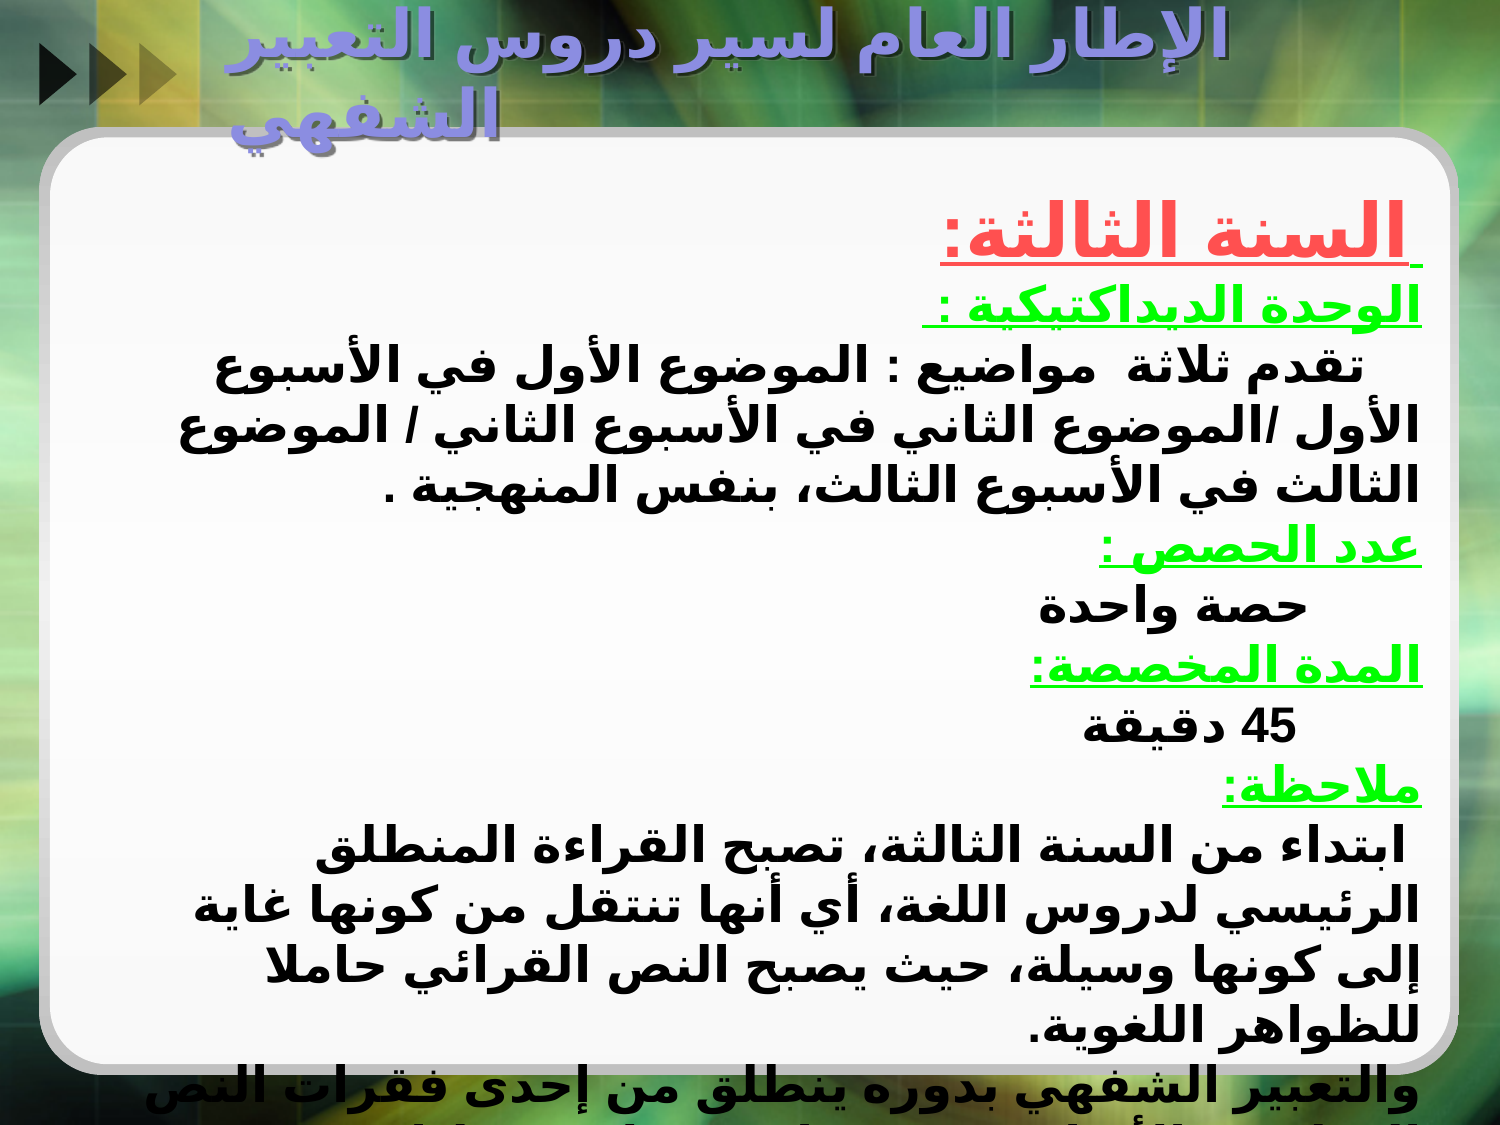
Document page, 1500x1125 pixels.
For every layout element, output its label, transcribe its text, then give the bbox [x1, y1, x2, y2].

title الإطار العام لسير دروس التعبير الشفهي [212, 24, 1463, 118]
list السنة الثالثة: الوحدة الديداكتيكية : تقدم ثلاثة مواضيع : الموضوع الأول في الأسبوع الأول /الموضوع الثاني في الأسبوع الثاني / الموضوع الثالث في الأسبوع الثالث، بنفس المنهجية . عدد الحصص : حصة واحدة المدة المخصصة: 45 دقيقة ملاحظة: ابتداء من السنة الثالثة، تصبح القراءة المنطلق الرئيسي لدروس اللغة، أي أنها تنتقل من كونها غاية إلى كونها وسيلة، حيث يصبح النص القرائي حاملا للظواهر اللغوية. والتعبير الشفهي بدوره ينطلق من إحدى فقرات النص الوظيفي الأساسي: تستغل في ثلاث عمليات منهجية: [87, 174, 1438, 1038]
picture [0, 0, 1500, 1125]
